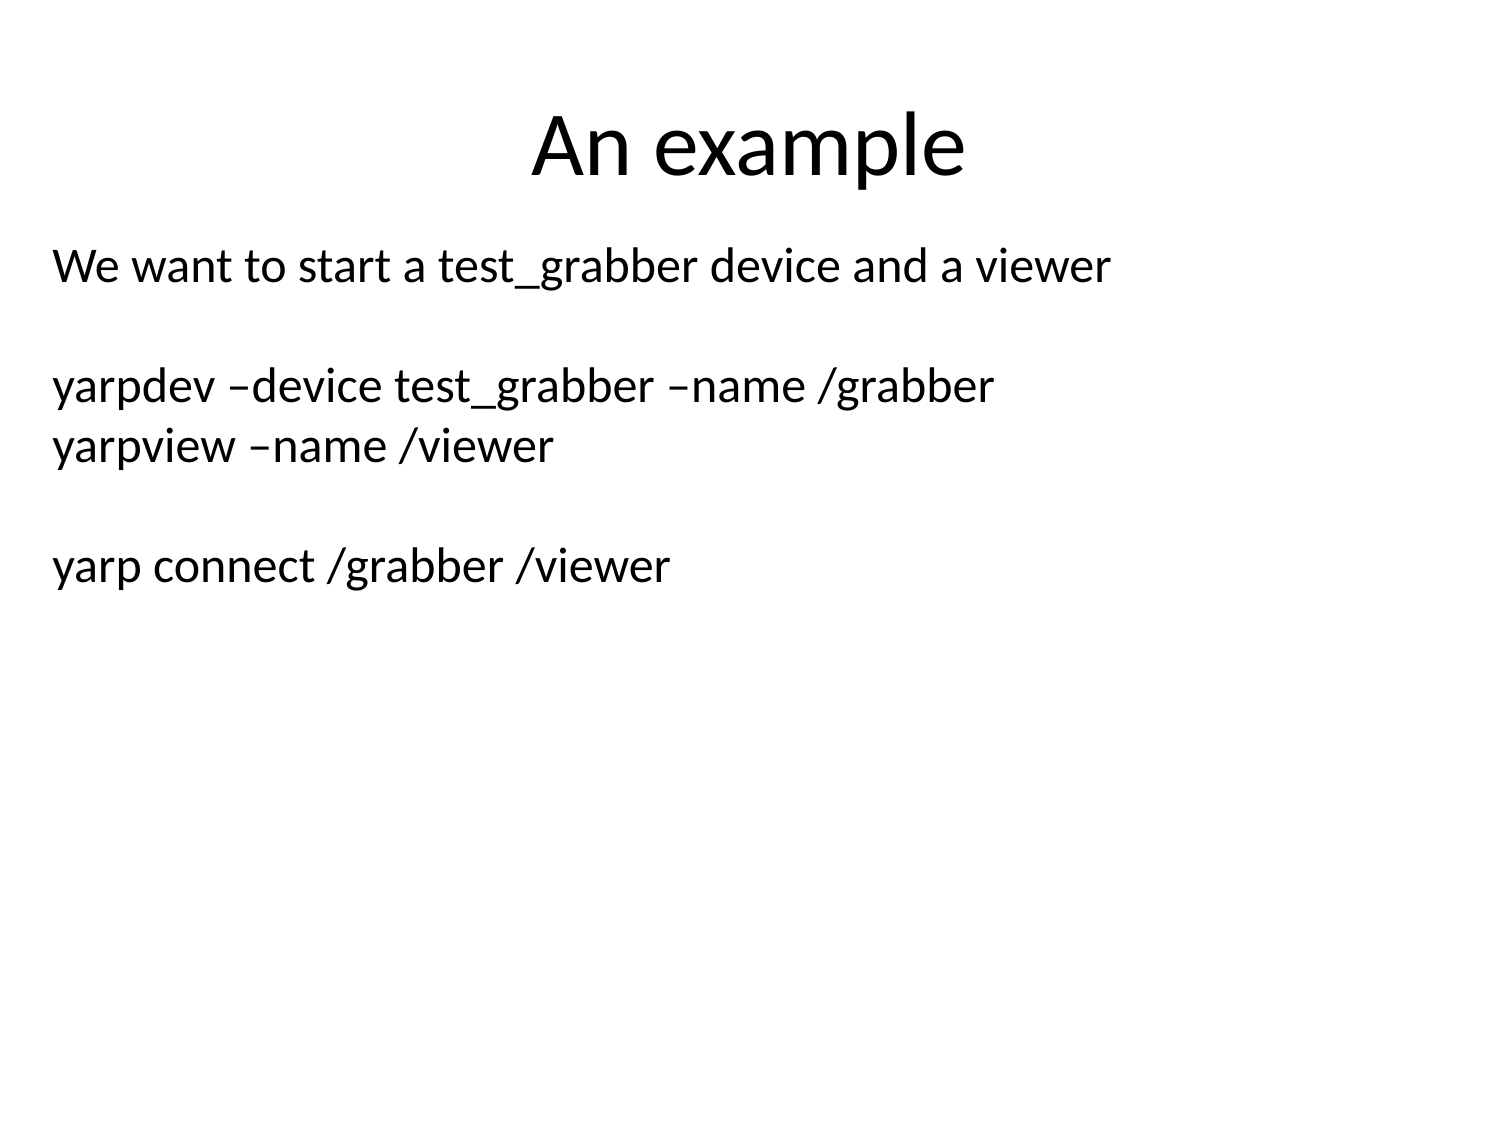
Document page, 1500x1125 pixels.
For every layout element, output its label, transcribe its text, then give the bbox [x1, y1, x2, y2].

title An example [75, 45, 1425, 224]
text_box We want to start a test_grabber device and a viewer yarpdev –device test_grabber –name /grabber yarpview –name /viewer yarp connect /grabber /viewer [37, 224, 1438, 660]
